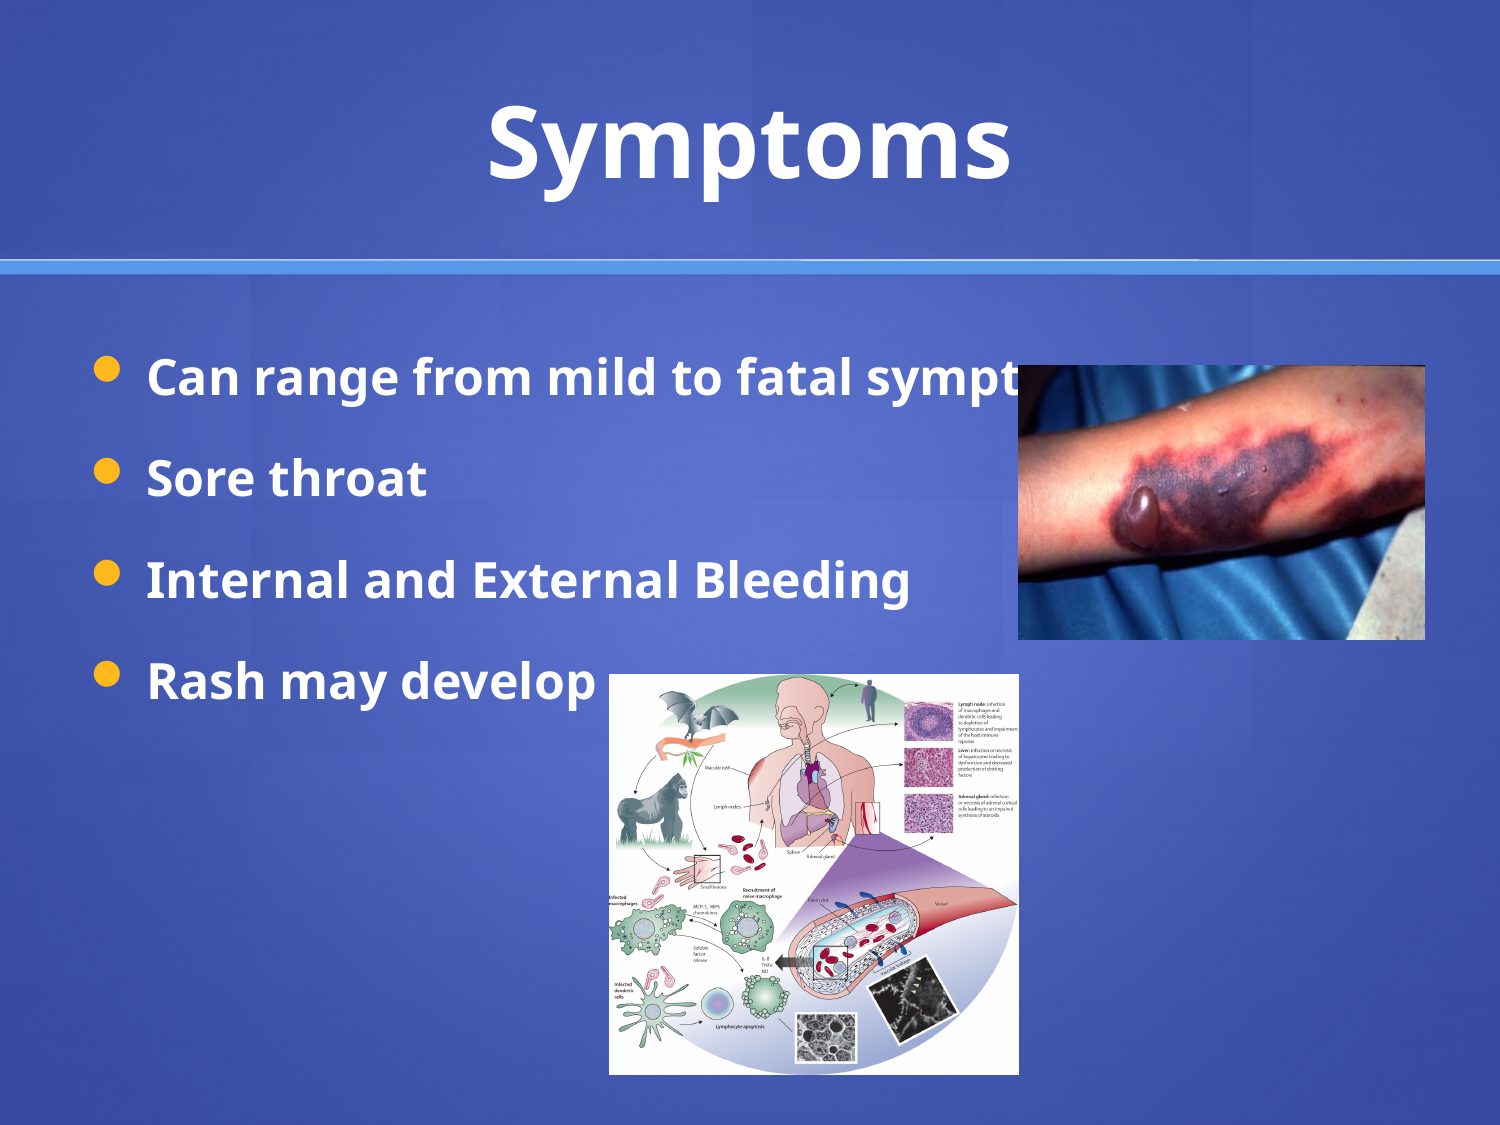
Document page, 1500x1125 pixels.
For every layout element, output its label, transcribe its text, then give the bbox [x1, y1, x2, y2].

picture [1017, 364, 1426, 642]
picture [607, 673, 1020, 1076]
list Can range from mild to fatal symptoms Sore throat Internal and External Bleeding Rash may develop [75, 337, 1425, 988]
title Symptoms [75, 45, 1425, 233]
